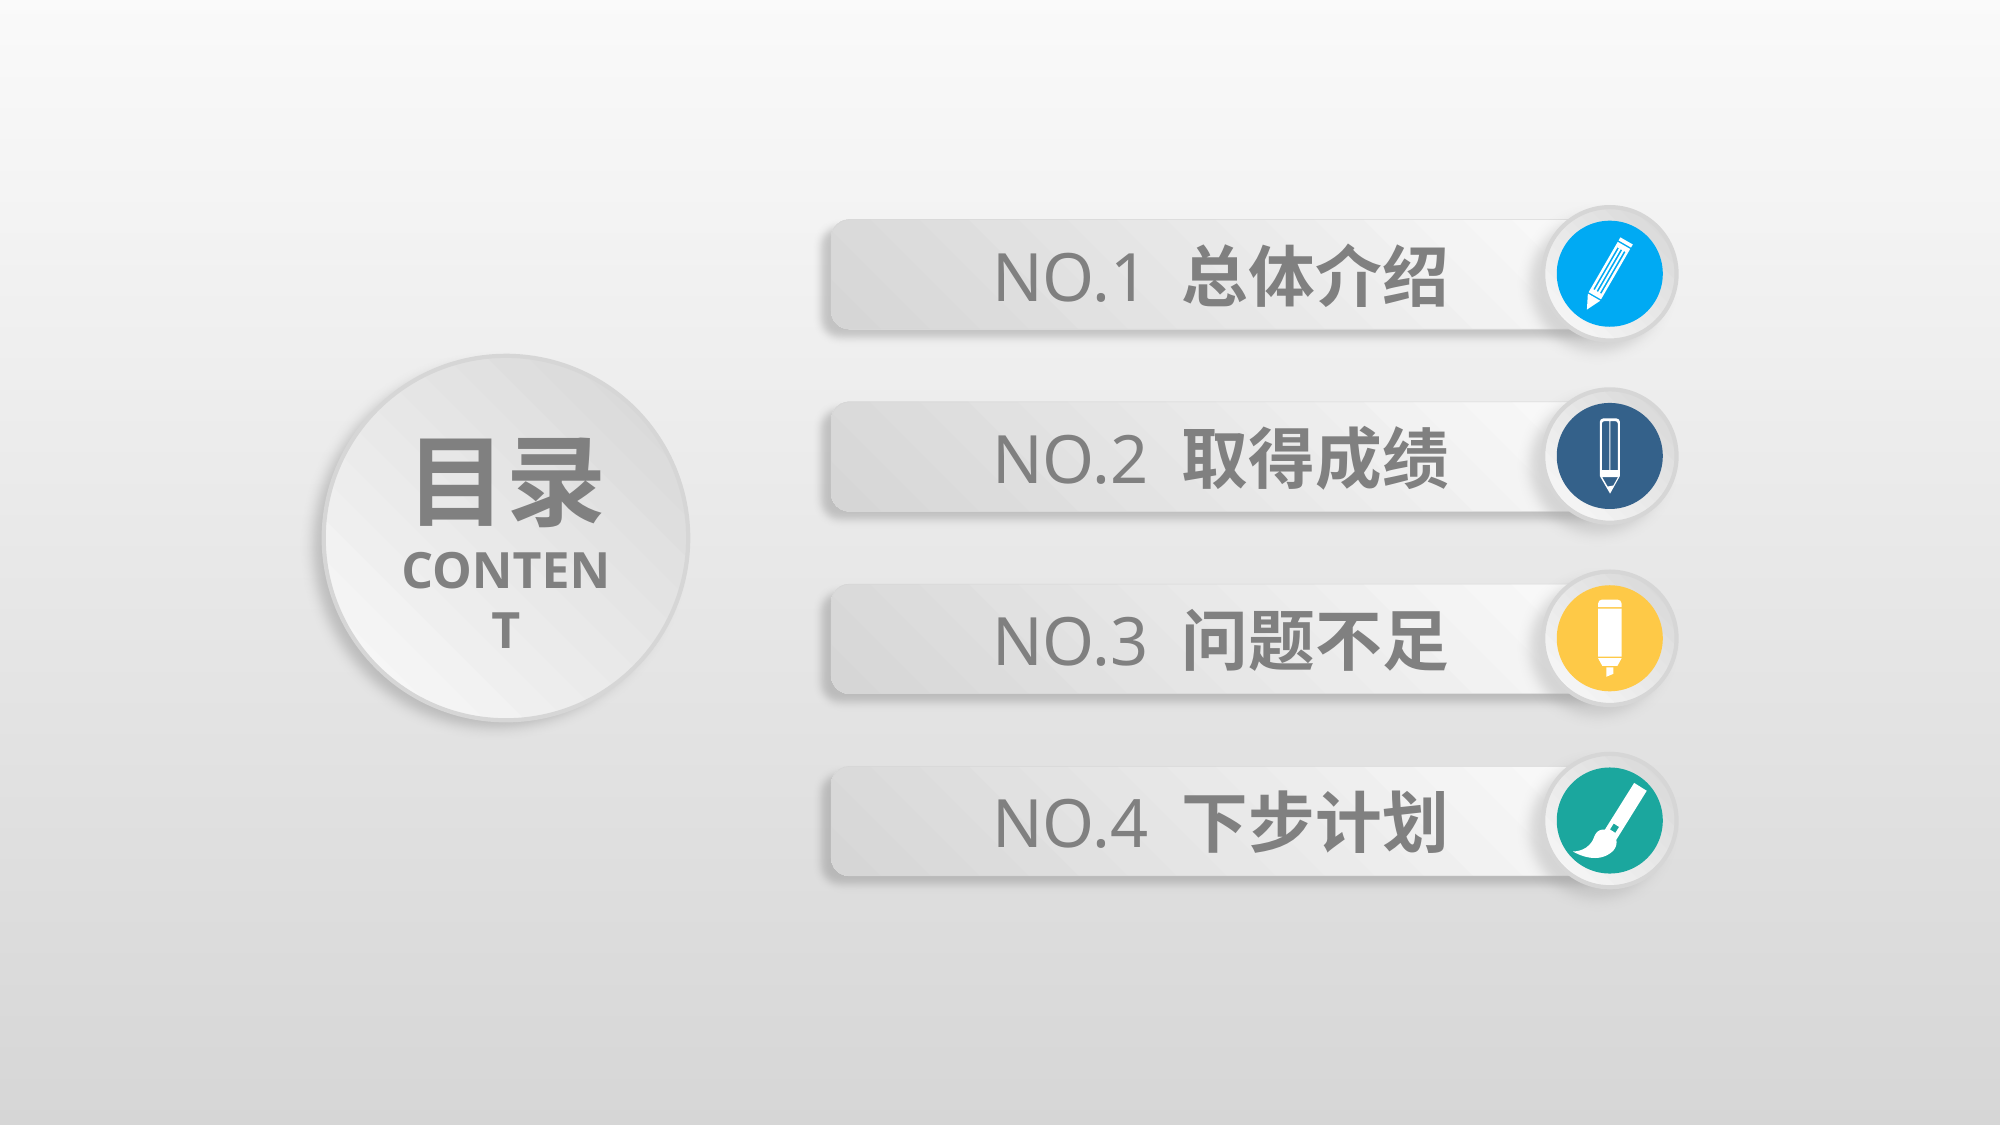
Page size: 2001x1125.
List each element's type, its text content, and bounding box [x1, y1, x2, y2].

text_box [1543, 571, 1677, 705]
text_box NO.1 总体介绍 [830, 218, 1543, 331]
text_box NO.4 下步计划 [830, 765, 1543, 877]
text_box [1543, 207, 1677, 341]
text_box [1543, 753, 1677, 888]
text_box NO.3 问题不足 [830, 583, 1543, 695]
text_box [1543, 389, 1677, 523]
text_box NO.2 取得成绩 [830, 400, 1543, 513]
text_box 目录 CONTENT [322, 354, 690, 722]
